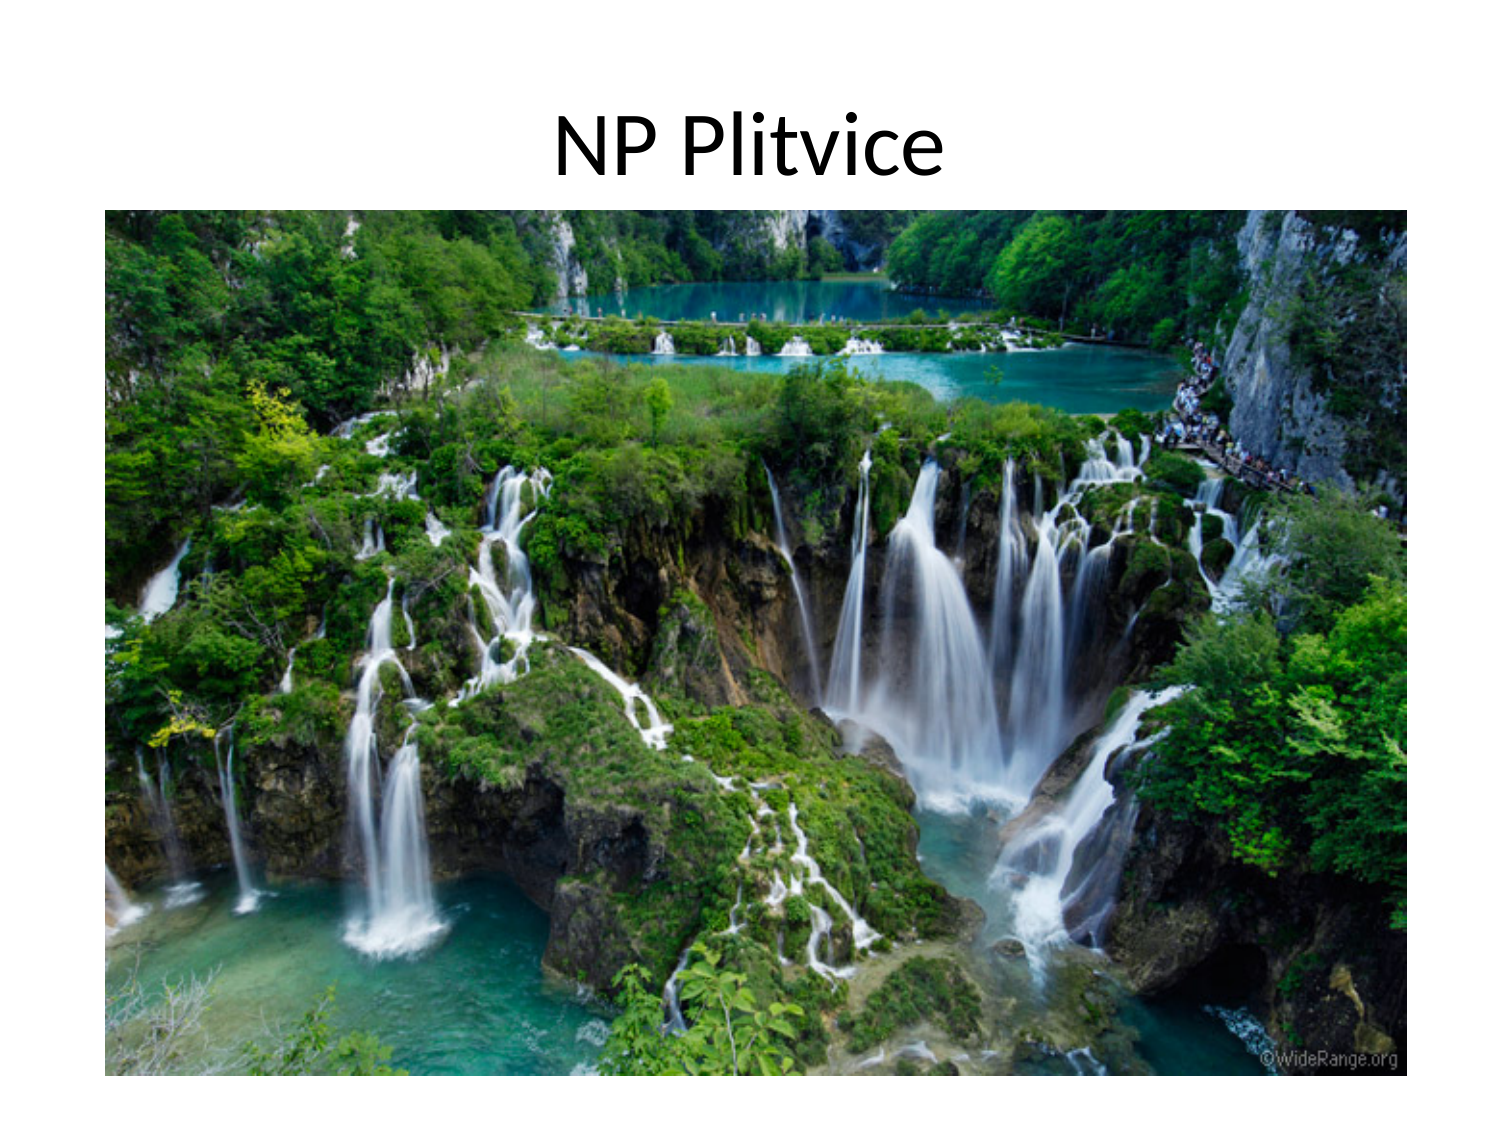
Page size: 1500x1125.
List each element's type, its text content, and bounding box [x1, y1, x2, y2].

title NP Plitvice [75, 45, 1425, 233]
picture [105, 210, 1407, 1076]
